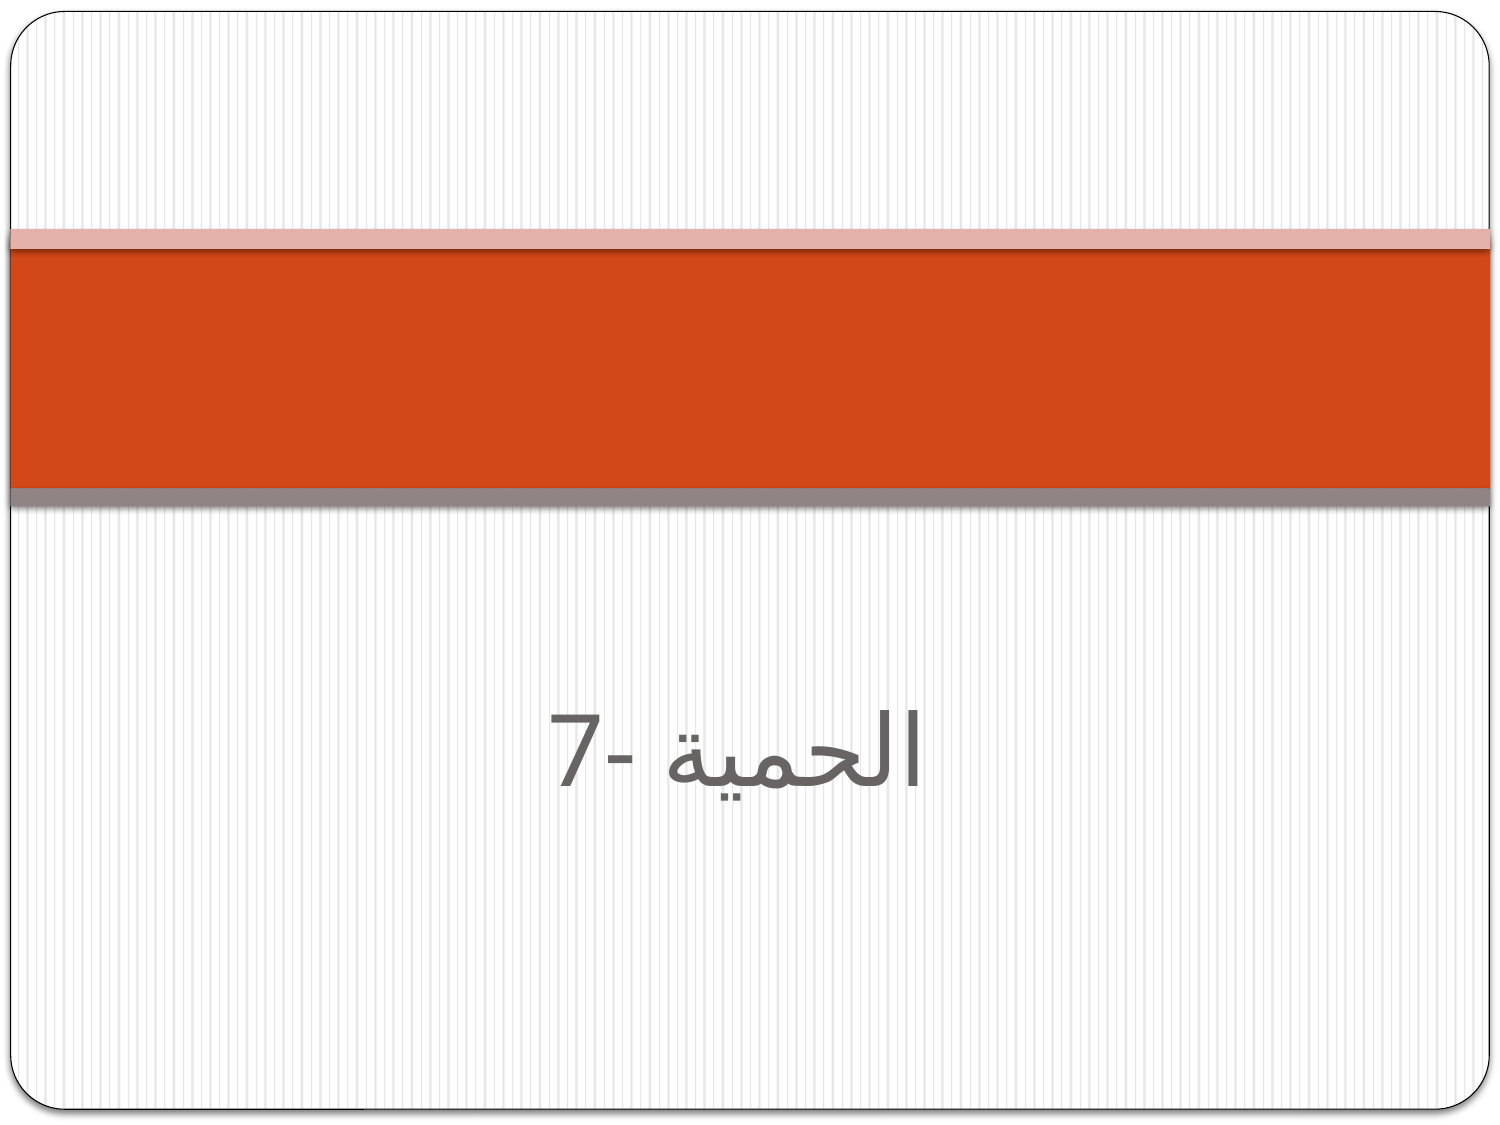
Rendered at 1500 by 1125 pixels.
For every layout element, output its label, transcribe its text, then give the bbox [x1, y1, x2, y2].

subtitle 7- الحمية [212, 525, 1263, 1038]
